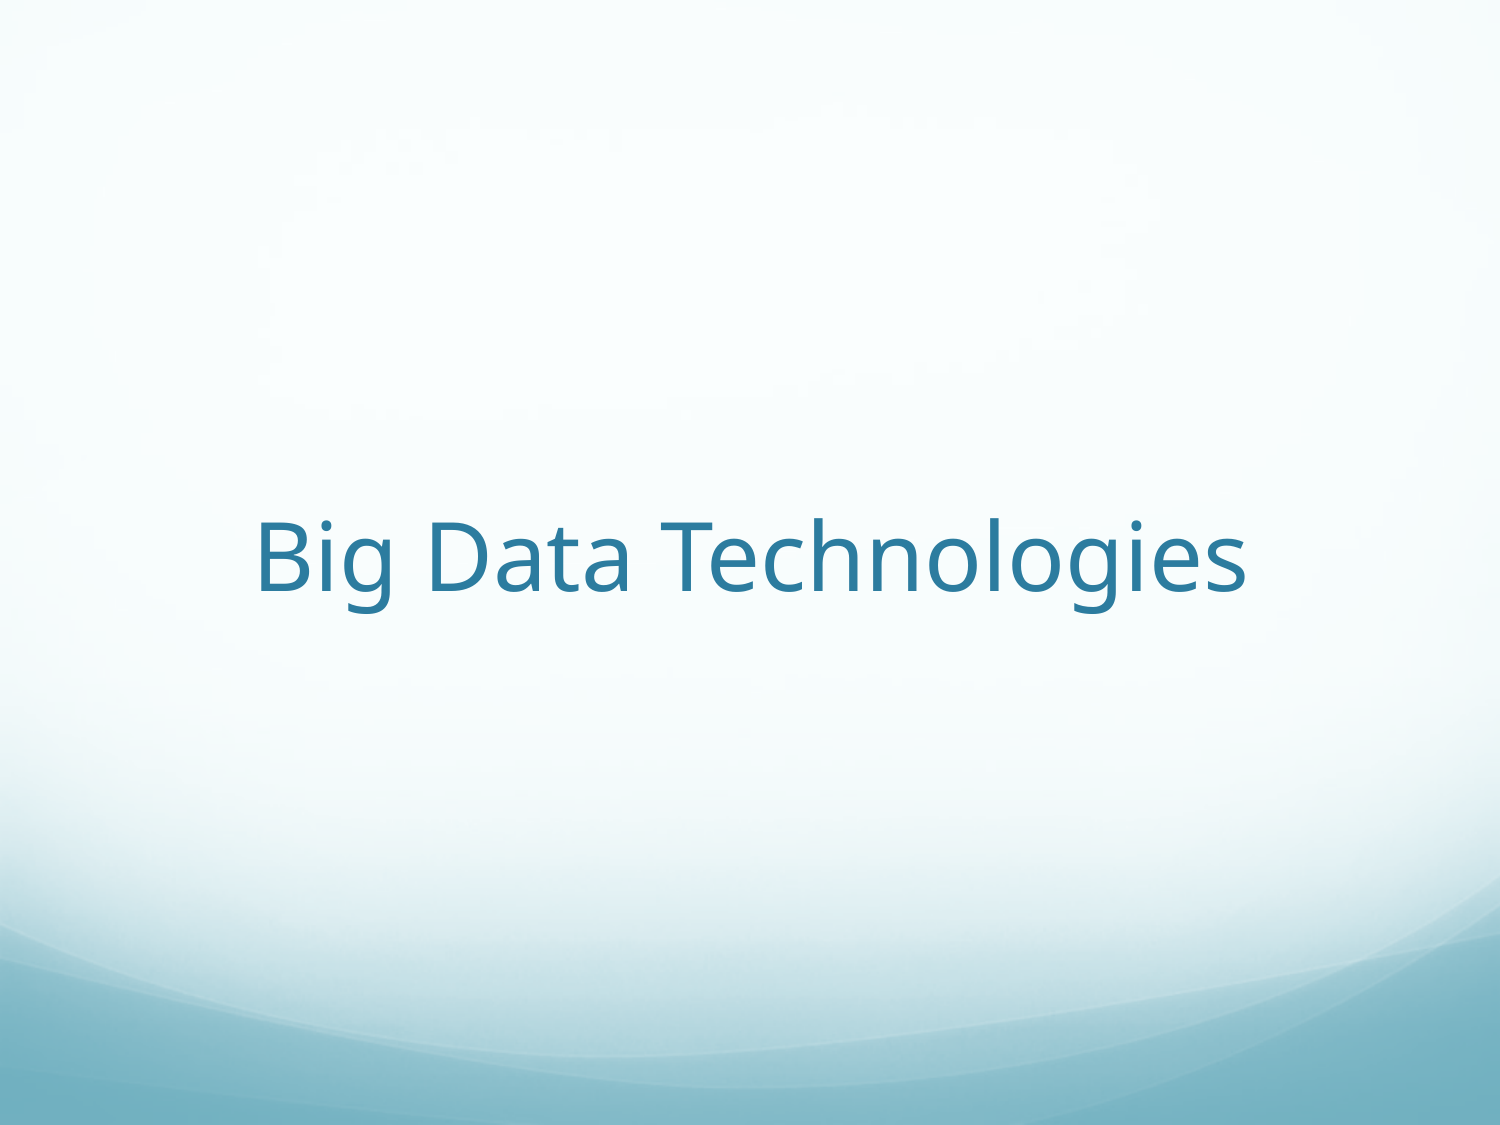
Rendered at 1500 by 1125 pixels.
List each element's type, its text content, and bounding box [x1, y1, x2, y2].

title Big Data Technologies [90, 394, 1412, 618]
